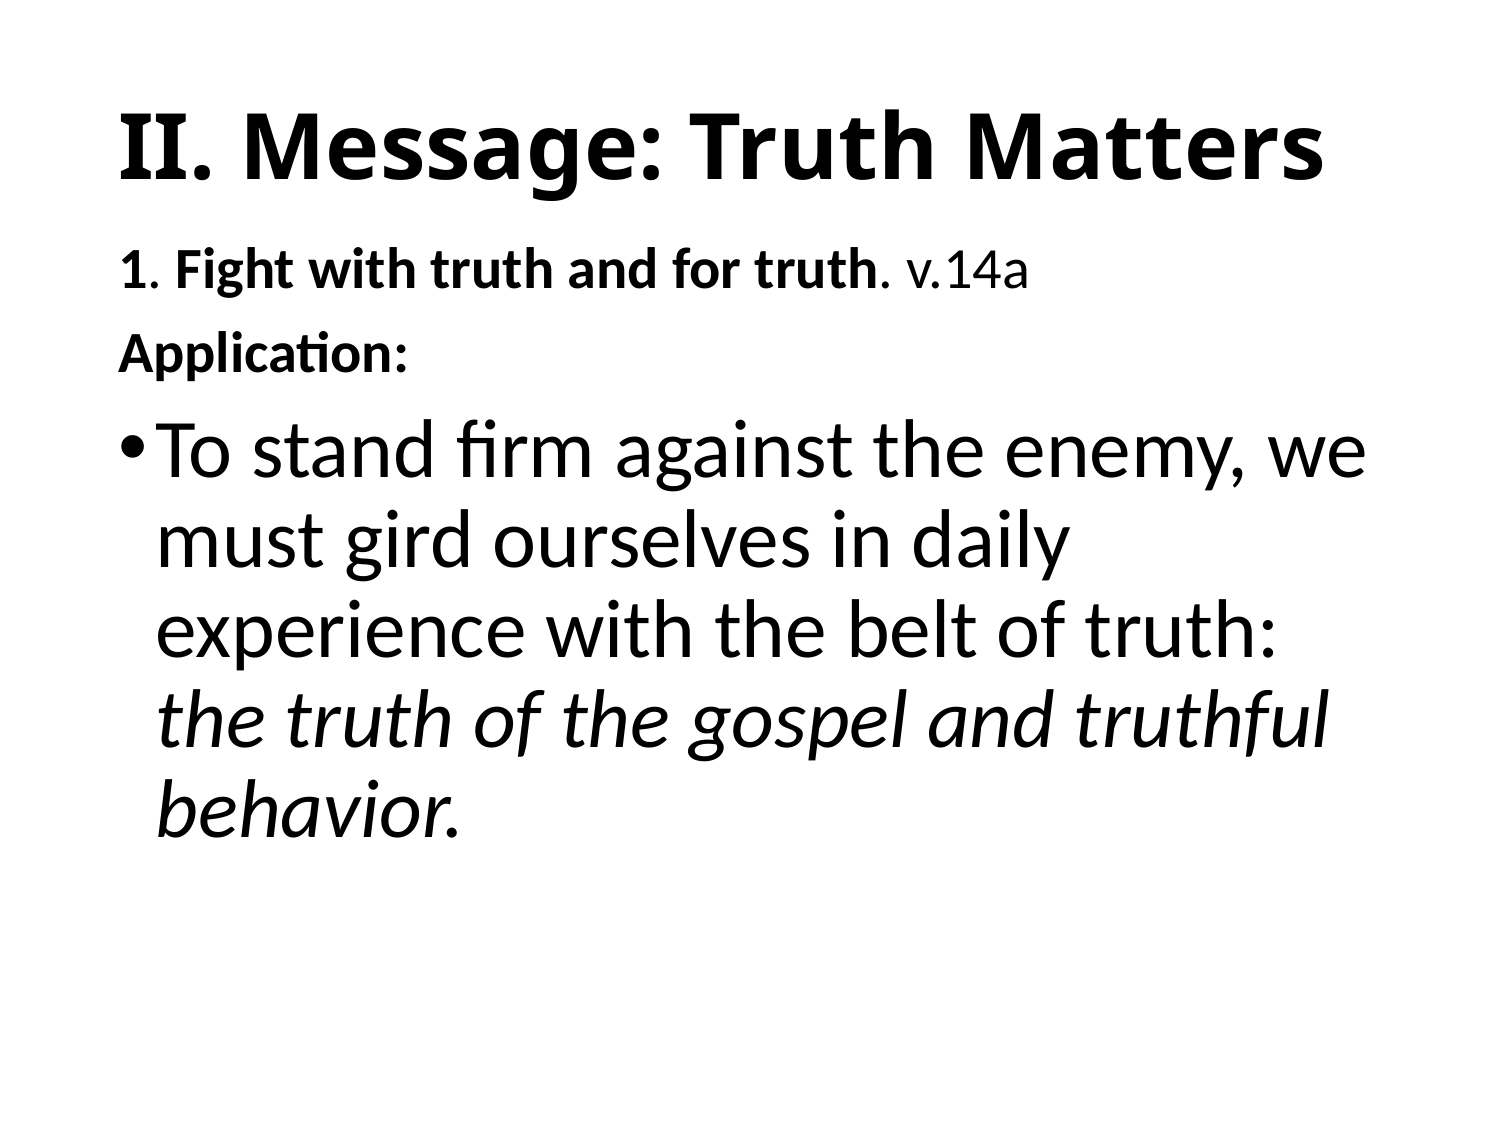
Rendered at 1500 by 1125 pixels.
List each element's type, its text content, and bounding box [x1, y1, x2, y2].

list 1. Fight with truth and for truth. v.14a Application: To stand firm against the enemy, we must gird ourselves in daily experience with the belt of truth: the truth of the gospel and truthful behavior. [103, 230, 1397, 945]
title II. Message: Truth Matters [103, 40, 1397, 230]
